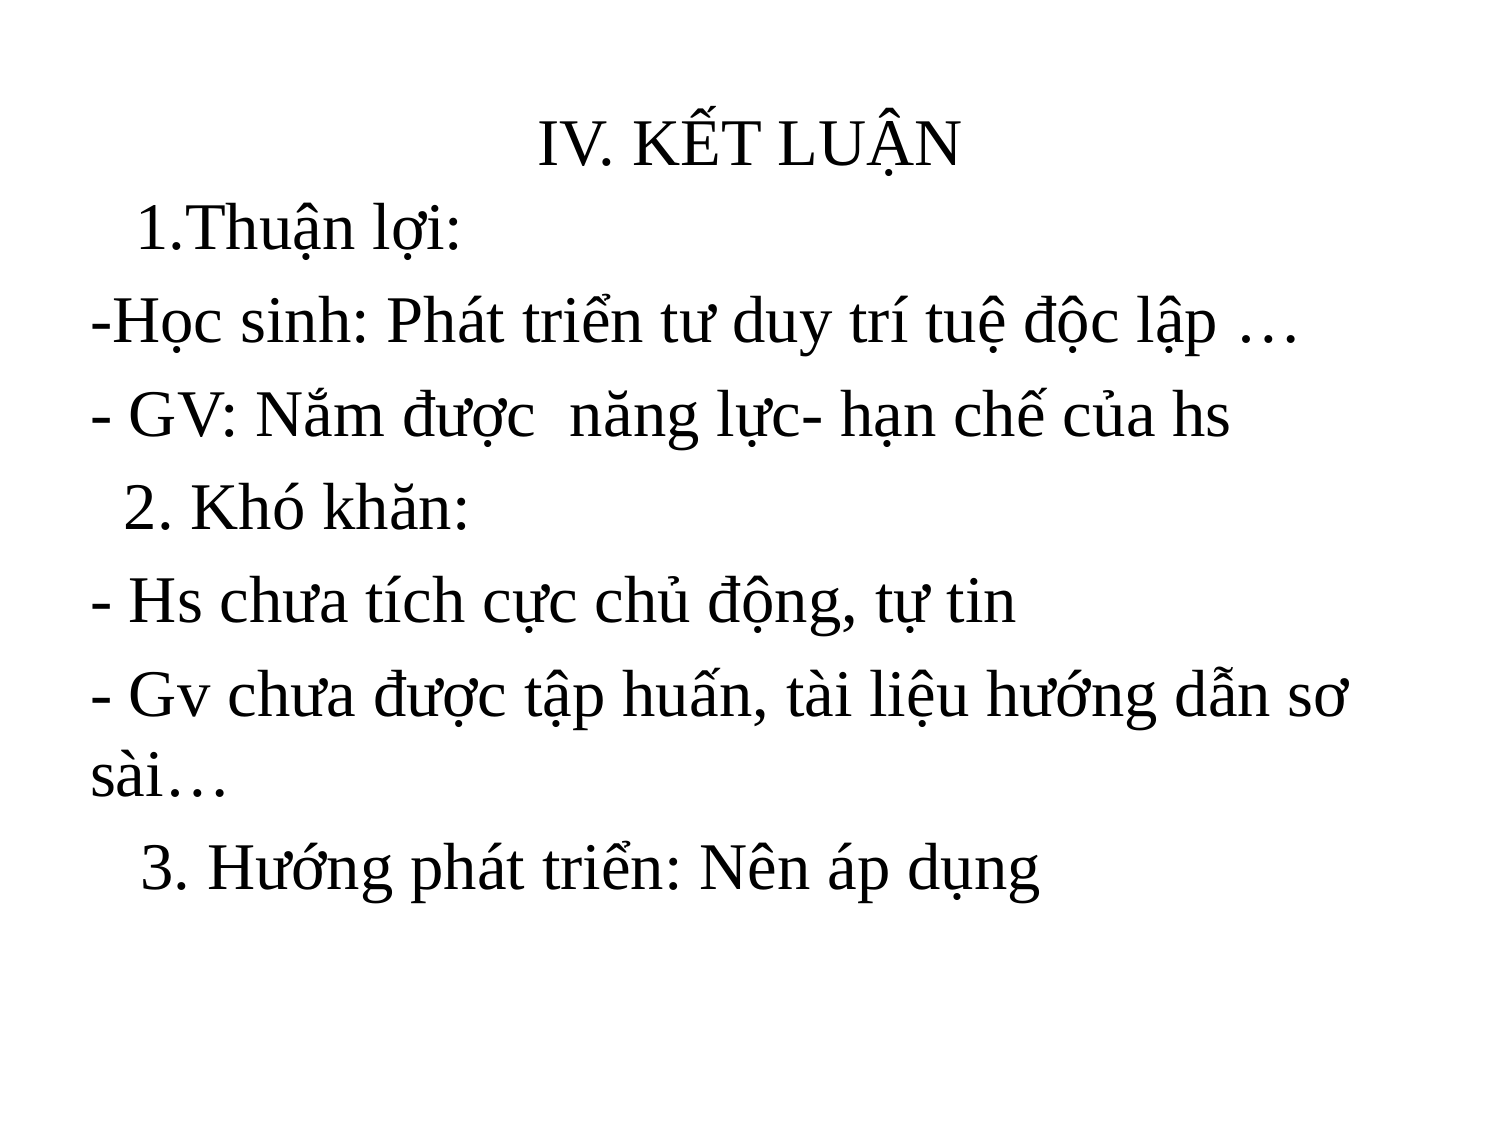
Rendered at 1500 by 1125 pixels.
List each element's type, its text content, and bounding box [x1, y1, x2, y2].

list 1.Thuận lợi: -Học sinh: Phát triển tư duy trí tuệ độc lập … - GV: Nắm được năng lực- hạn chế của hs 2. Khó khăn: - Hs chưa tích cực chủ động, tự tin - Gv chưa được tập huấn, tài liệu hướng dẫn sơ sài… 3. Hướng phát triển: Nên áp dụng [75, 174, 1425, 1100]
title IV. KẾT LUẬN [75, 45, 1425, 174]
